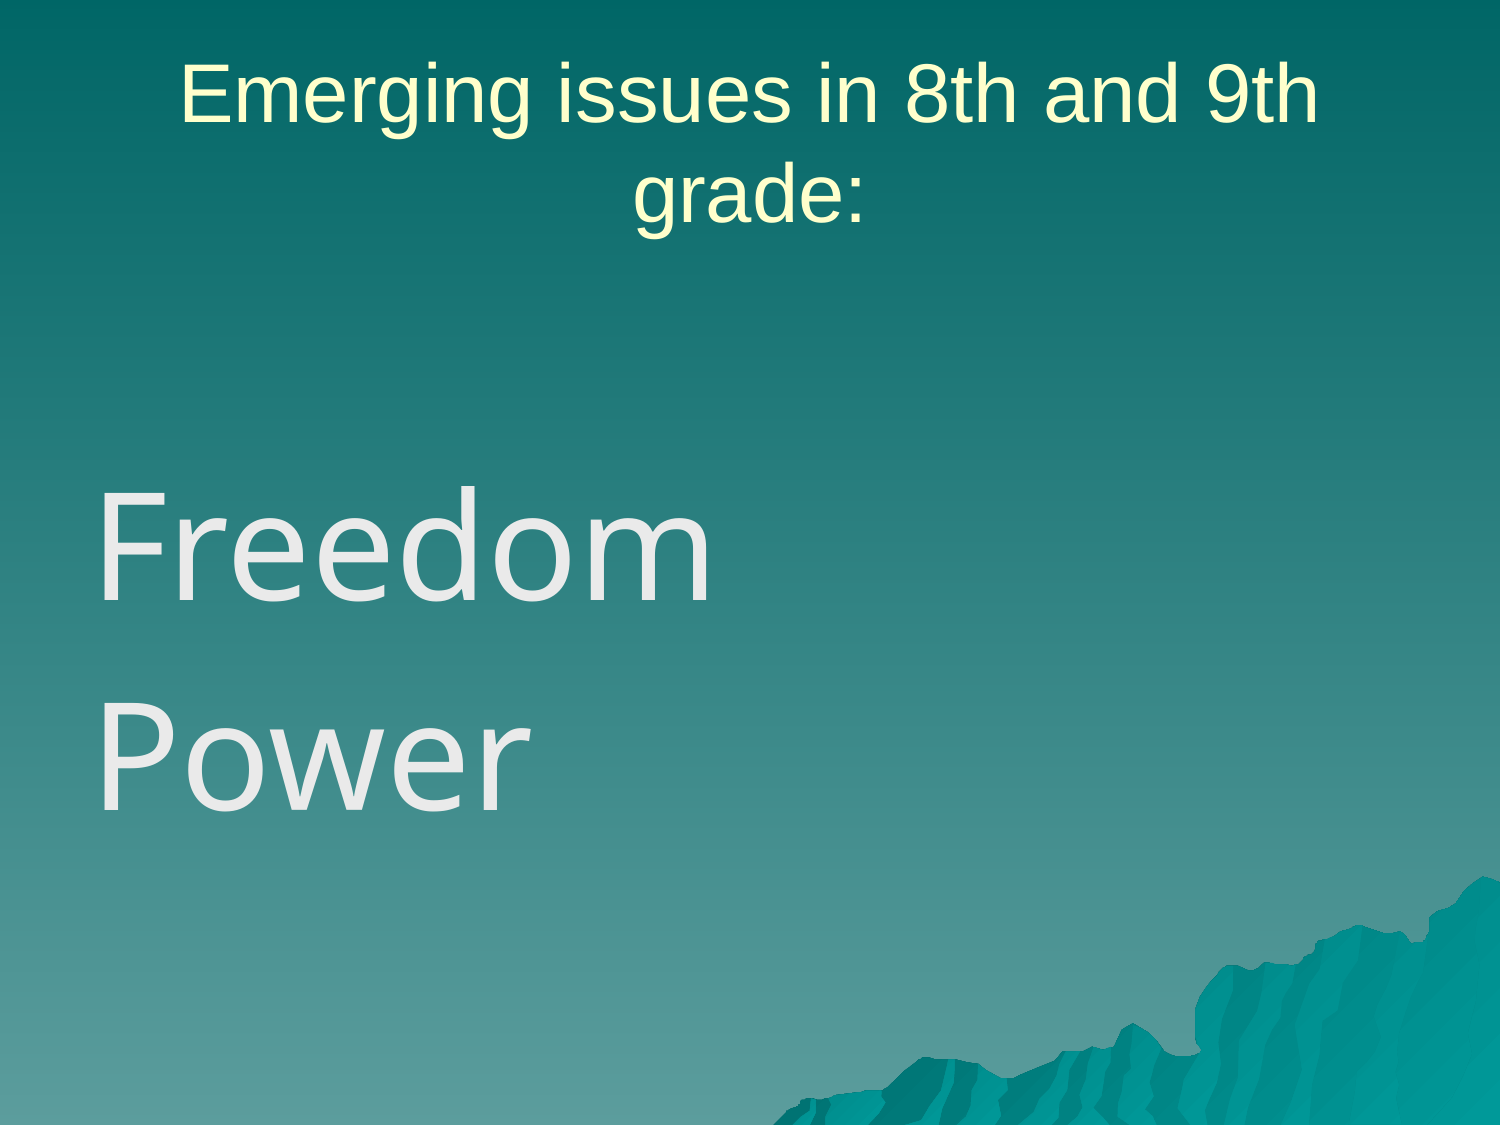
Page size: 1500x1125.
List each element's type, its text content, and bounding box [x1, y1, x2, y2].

list Freedom Power [74, 262, 1301, 1006]
title Emerging issues in 8th and 9th grade: [74, 45, 1426, 233]
